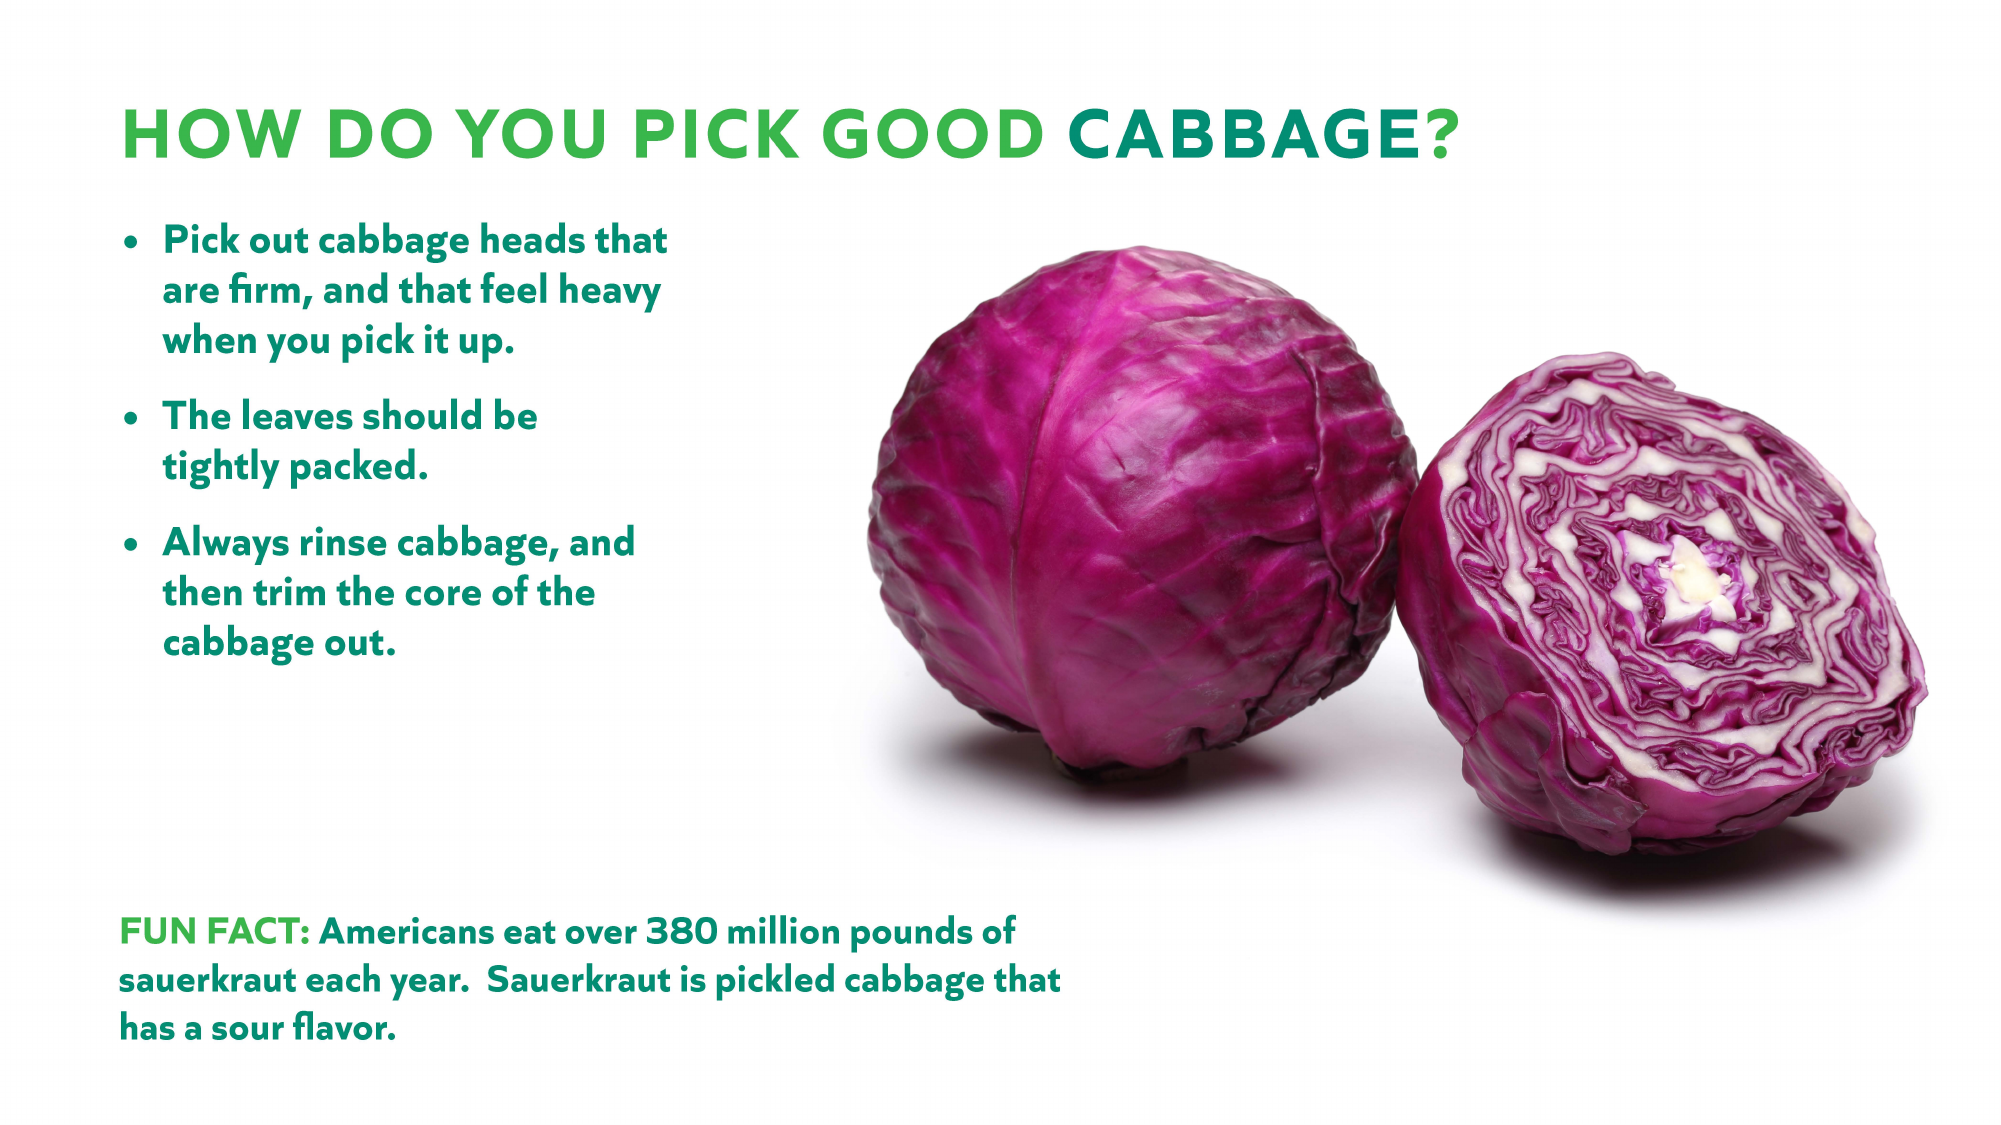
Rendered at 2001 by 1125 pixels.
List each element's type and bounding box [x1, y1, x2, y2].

list [0, 0, 2000, 1125]
